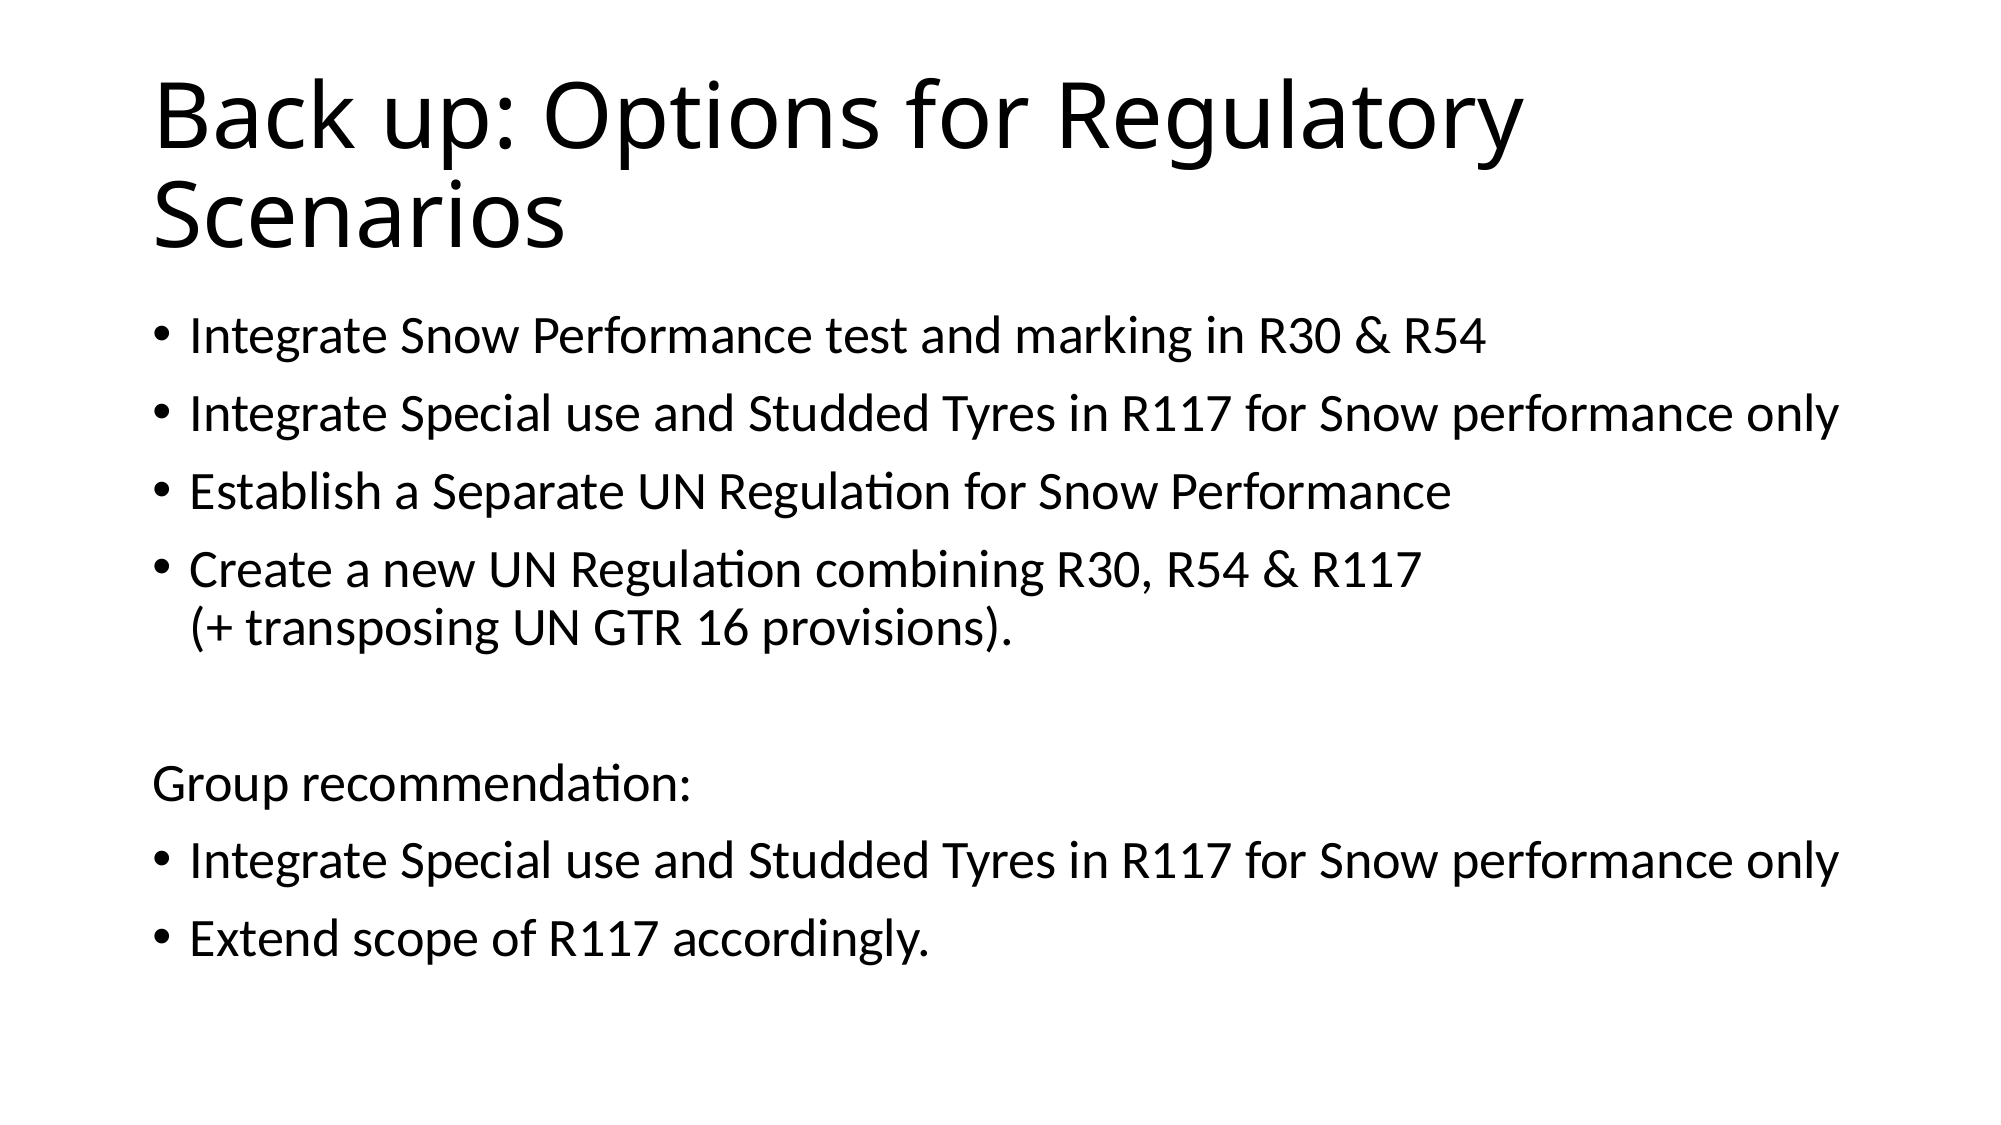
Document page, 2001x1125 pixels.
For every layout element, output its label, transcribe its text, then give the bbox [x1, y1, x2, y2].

list Integrate Snow Performance test and marking in R30 & R54 Integrate Special use and Studded Tyres in R117 for Snow performance only Establish a Separate UN Regulation for Snow Performance Create a new UN Regulation combining R30, R54 & R117 (+ transposing UN GTR 16 provisions). Group recommendation: Integrate Special use and Studded Tyres in R117 for Snow performance only Extend scope of R117 accordingly. [137, 299, 1863, 1014]
title Back up: Options for Regulatory Scenarios [137, 59, 1863, 278]
